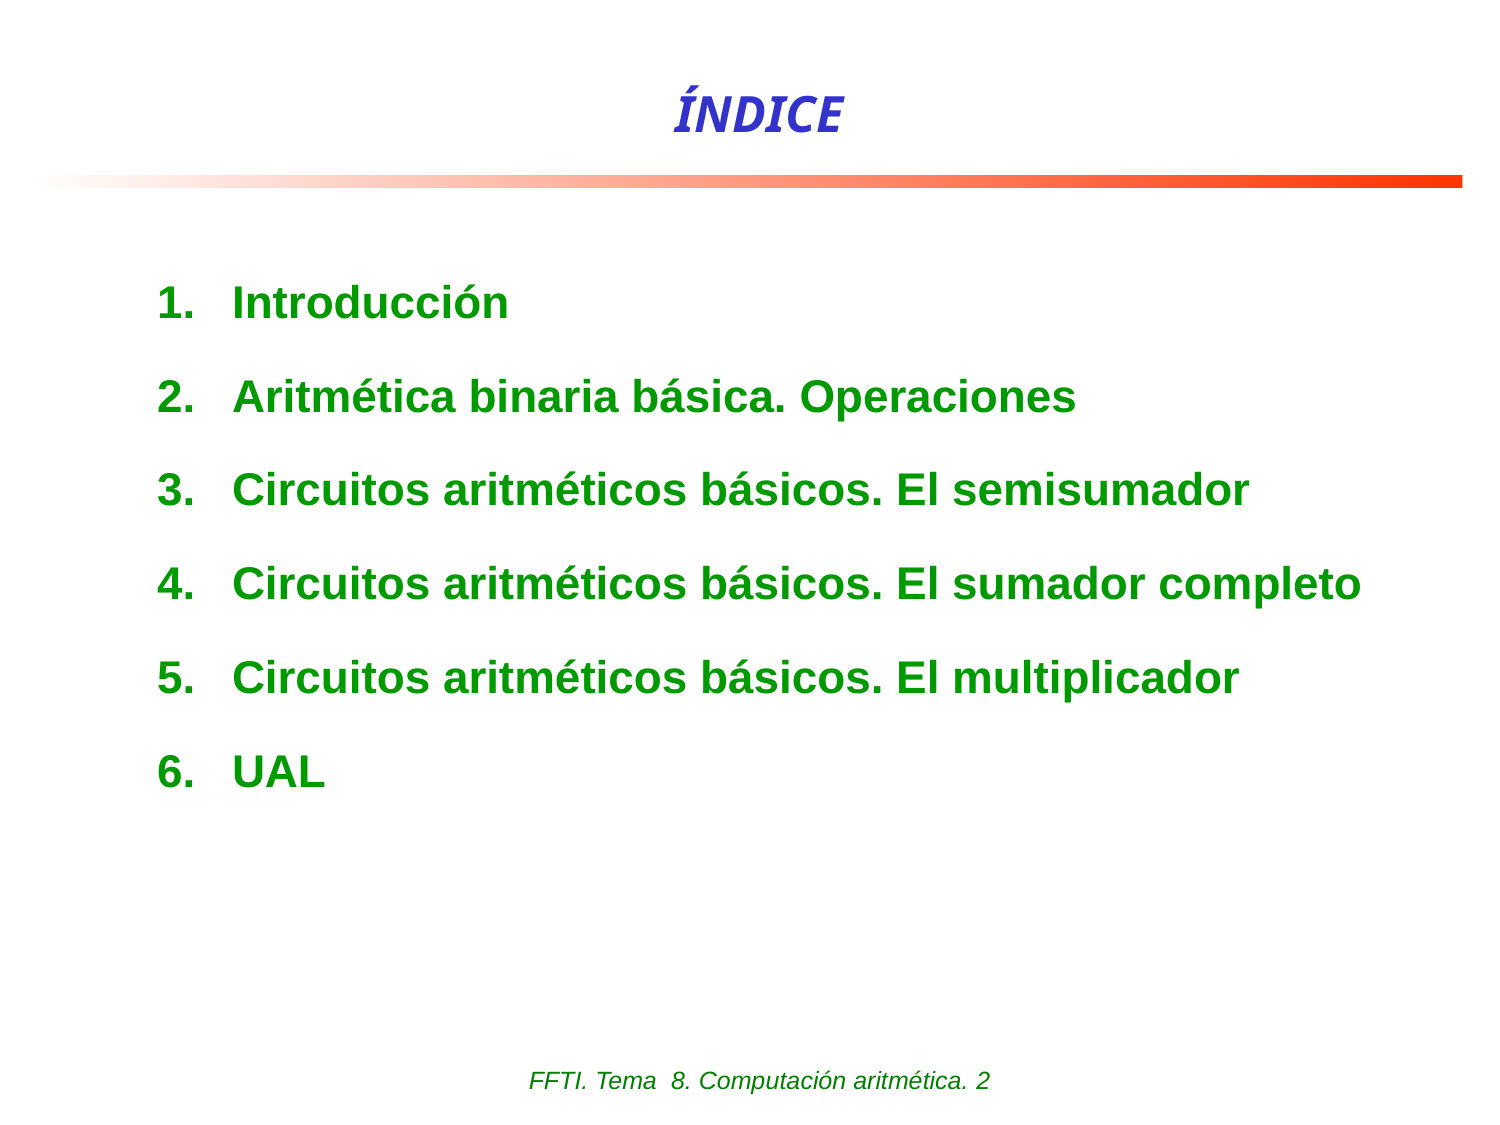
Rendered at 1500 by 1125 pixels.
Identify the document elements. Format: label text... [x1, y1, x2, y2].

title ÍNDICE [68, 49, 1451, 176]
footer FFTI. Tema 8. Computación aritmética. 2 [68, 1056, 1451, 1103]
list Introducción Aritmética binaria básica. Operaciones Circuitos aritméticos básicos. El semisumador Circuitos aritméticos básicos. El sumador completo Circuitos aritméticos básicos. El multiplicador UAL [68, 237, 1451, 1013]
